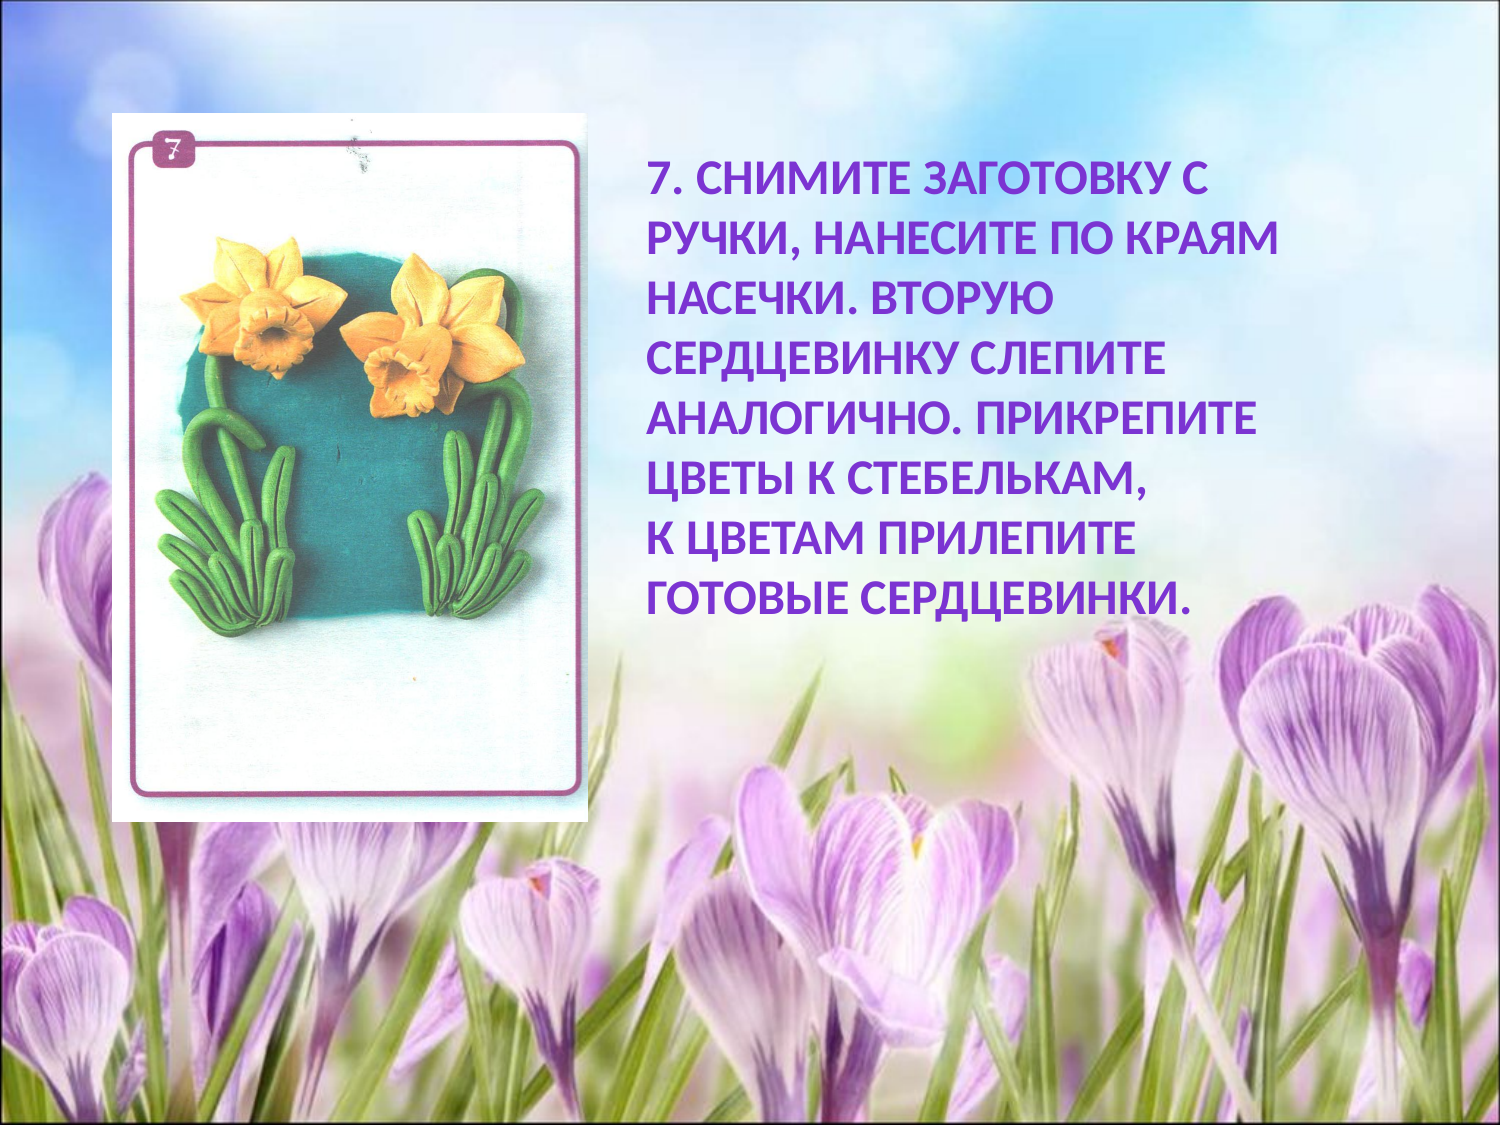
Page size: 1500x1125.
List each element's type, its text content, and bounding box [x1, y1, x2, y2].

picture [0, 0, 1500, 1125]
text_box 7. Снимите заготовку с ручки, нанесите по краям насечки. Вторую сердцевинку слепите аналогично. Прикрепите цветы к стебелькам, К цветам прилепите готовые сердцевинки. [631, 137, 1337, 632]
